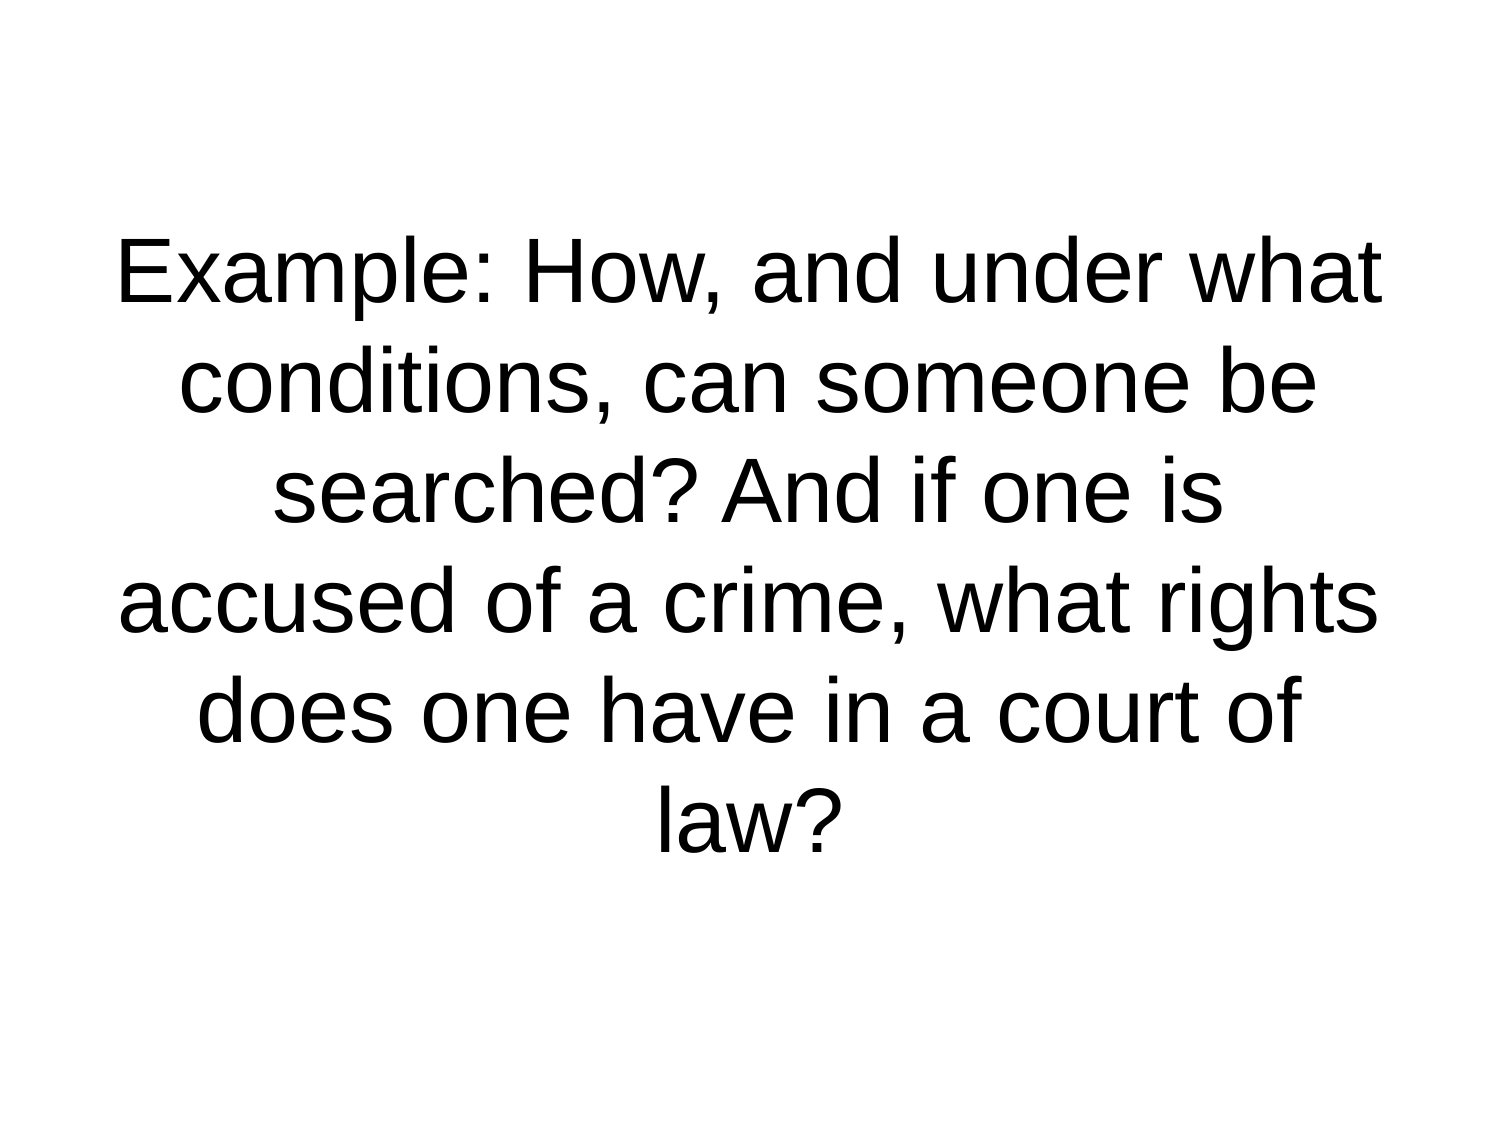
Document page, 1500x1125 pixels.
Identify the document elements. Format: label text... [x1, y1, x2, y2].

title Example: How, and under what conditions, can someone be searched? And if one is accused of a crime, what rights does one have in a court of law? [74, 44, 1426, 1038]
